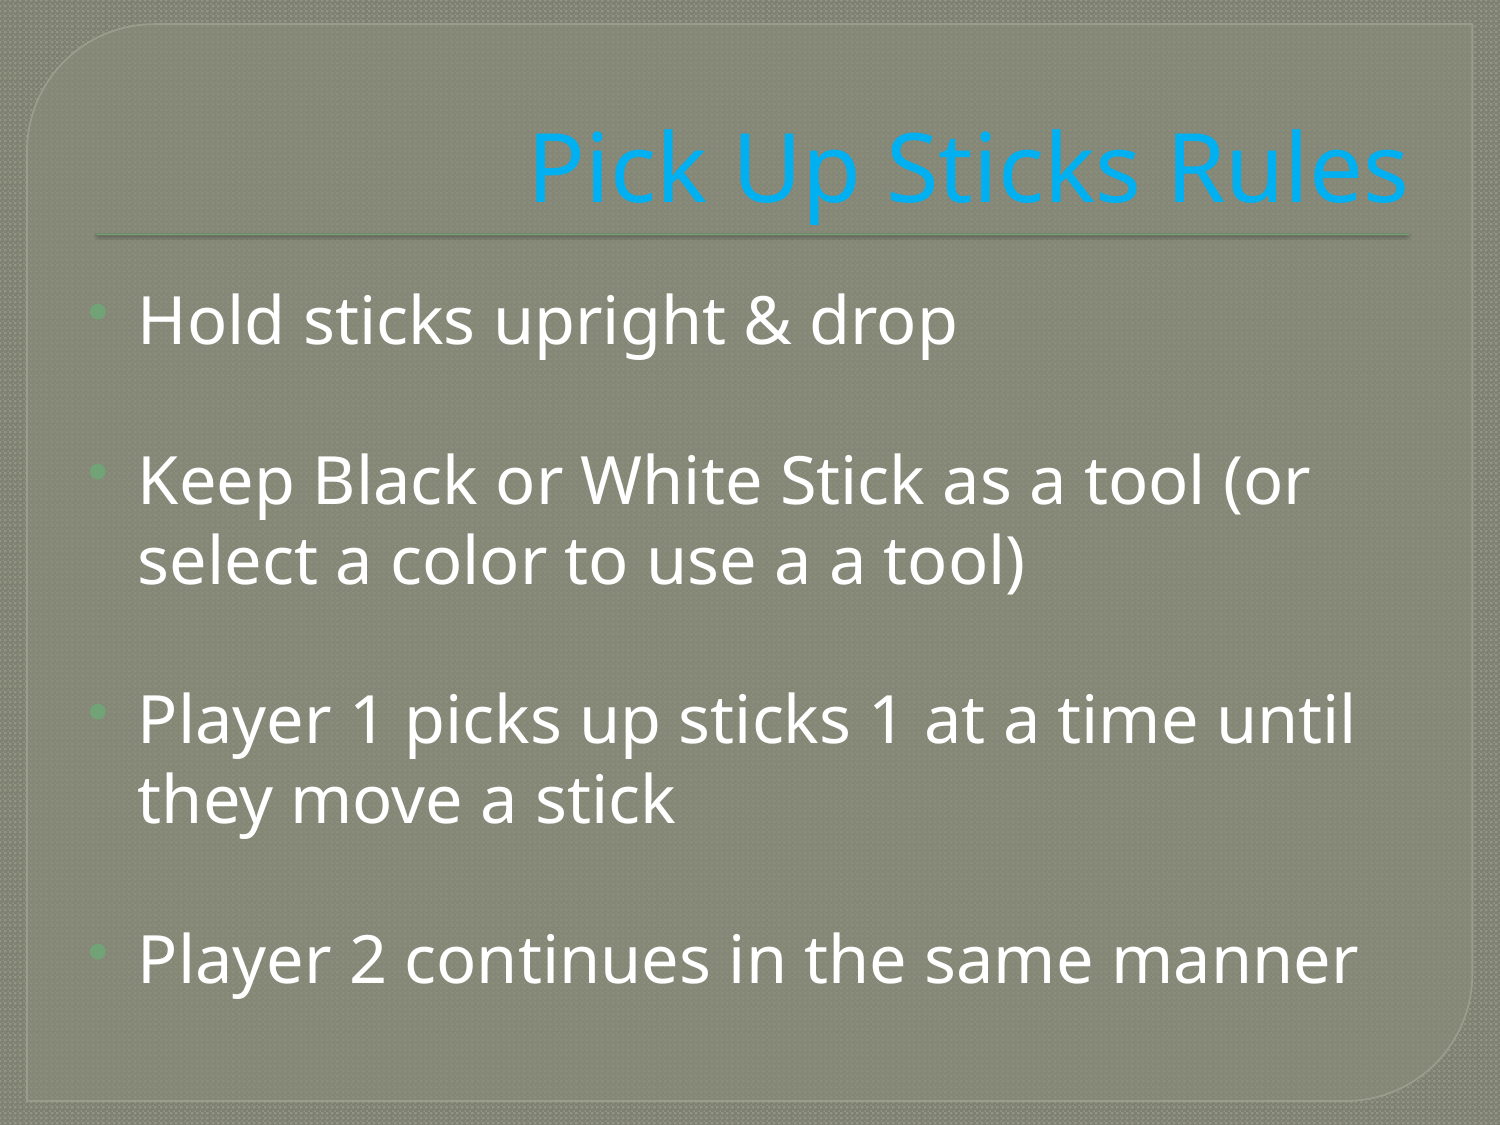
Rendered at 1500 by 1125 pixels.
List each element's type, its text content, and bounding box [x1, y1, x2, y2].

list Hold sticks upright & drop Keep Black or White Stick as a tool (or select a color to use a a tool) Player 1 picks up sticks 1 at a time until they move a stick Player 2 continues in the same manner [75, 270, 1425, 1013]
title Pick Up Sticks Rules [75, 41, 1425, 230]
